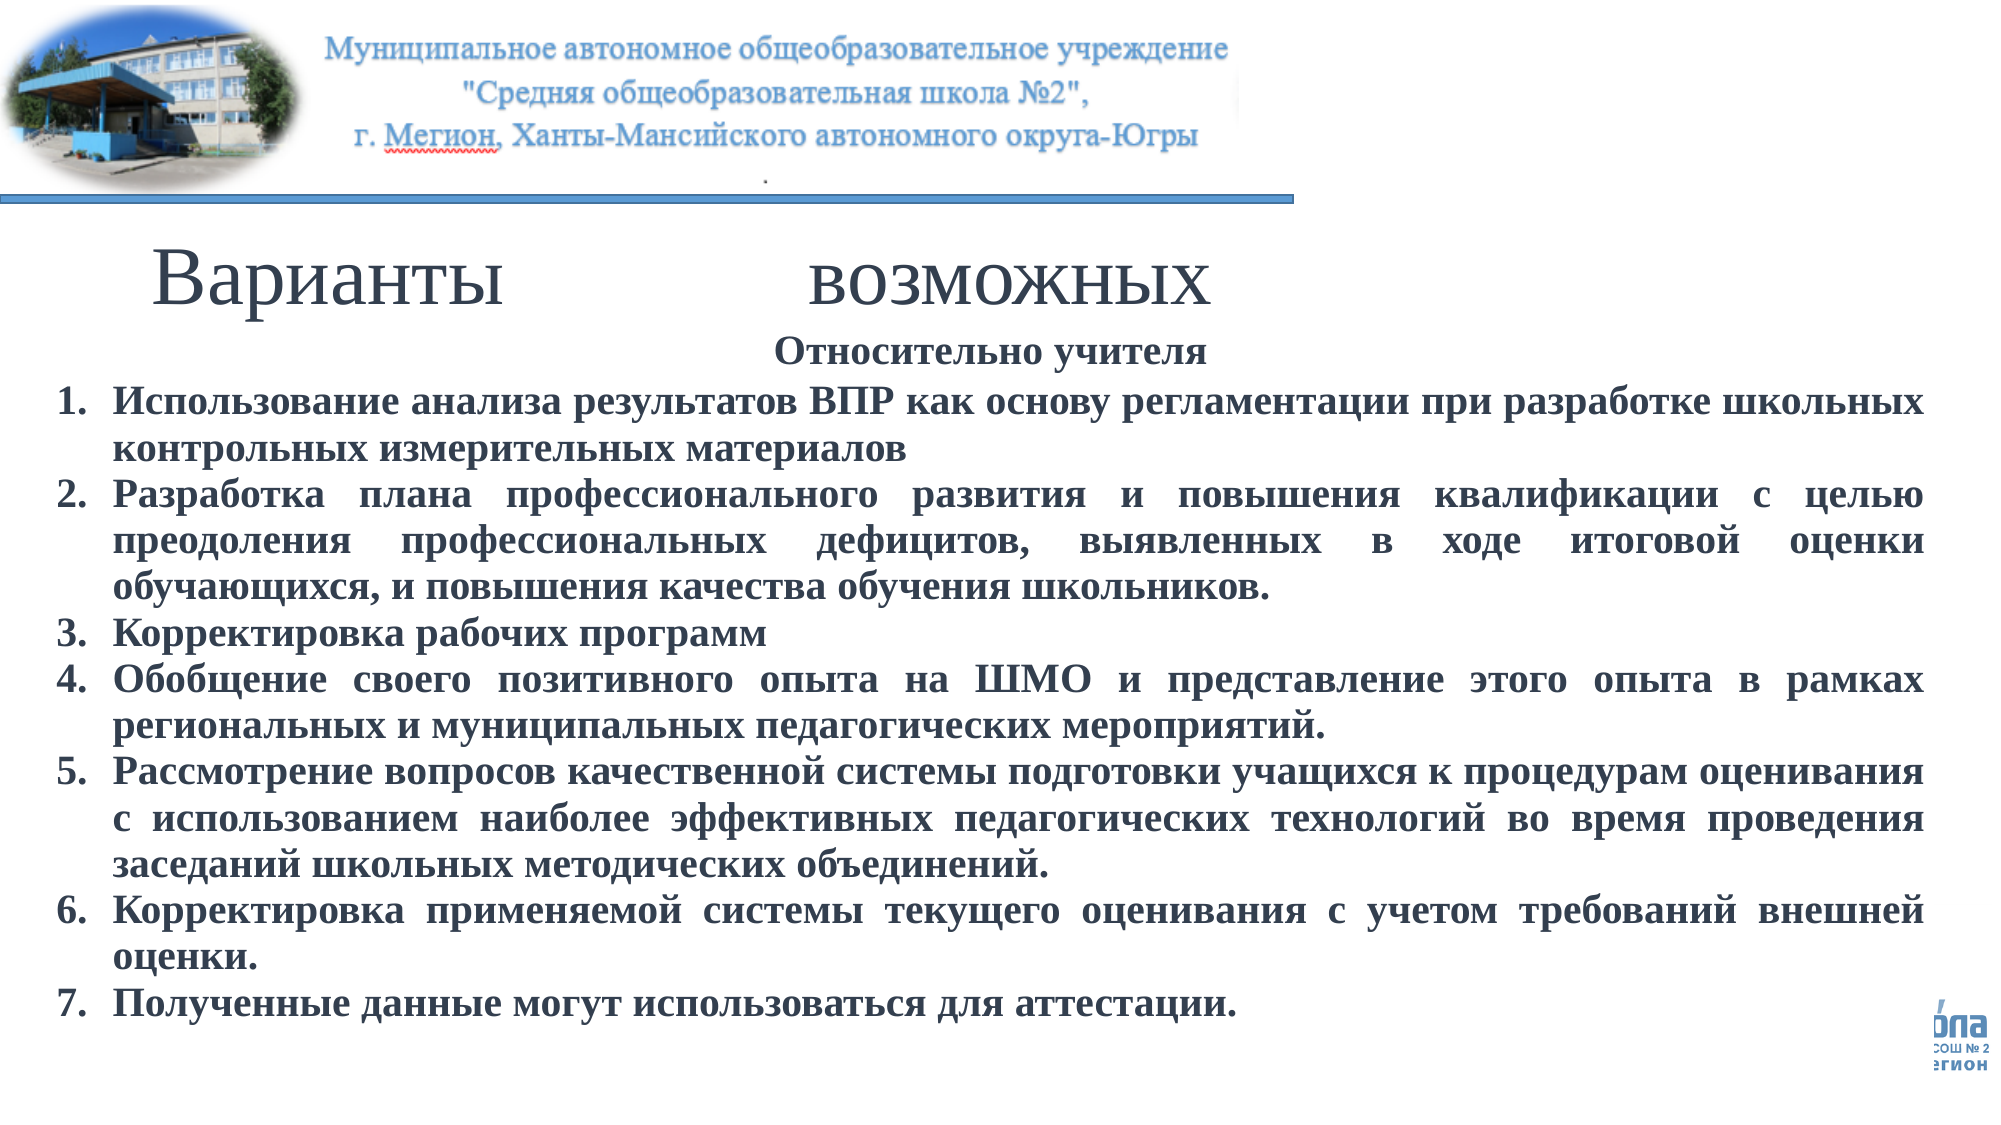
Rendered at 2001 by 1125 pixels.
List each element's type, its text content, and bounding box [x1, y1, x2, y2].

table_cell Использование анализа результатов ВПР как основу регламентации при разработке школьных контрольных измерительных материалов Разработка плана профессионального развития и повышения квалификации с целью преодоления профессиональных дефицитов, выявленных в ходе итоговой оценки обучающихся, и повышения качества обучения школьников. Корректировка рабочих программ Обобщение своего позитивного опыта на ШМО и представление этого опыта в рамках региональных и муниципальных педагогических мероприятий. Рассмотрение вопросов качественной системы подготовки учащихся к процедурам оценивания с использованием наиболее эффективных педагогических технологий во время проведения заседаний школьных методических объединений. Корректировка применяемой системы текущего оценивания с учетом требований внешней оценки. Полученные данные могут использоваться для аттестации. [49, 380, 1933, 1124]
picture [1934, 904, 1992, 1125]
picture [0, 0, 1239, 194]
text_box Варианты возможных решений: [63, 213, 1228, 327]
table_header Относительно учителя [49, 328, 1933, 375]
